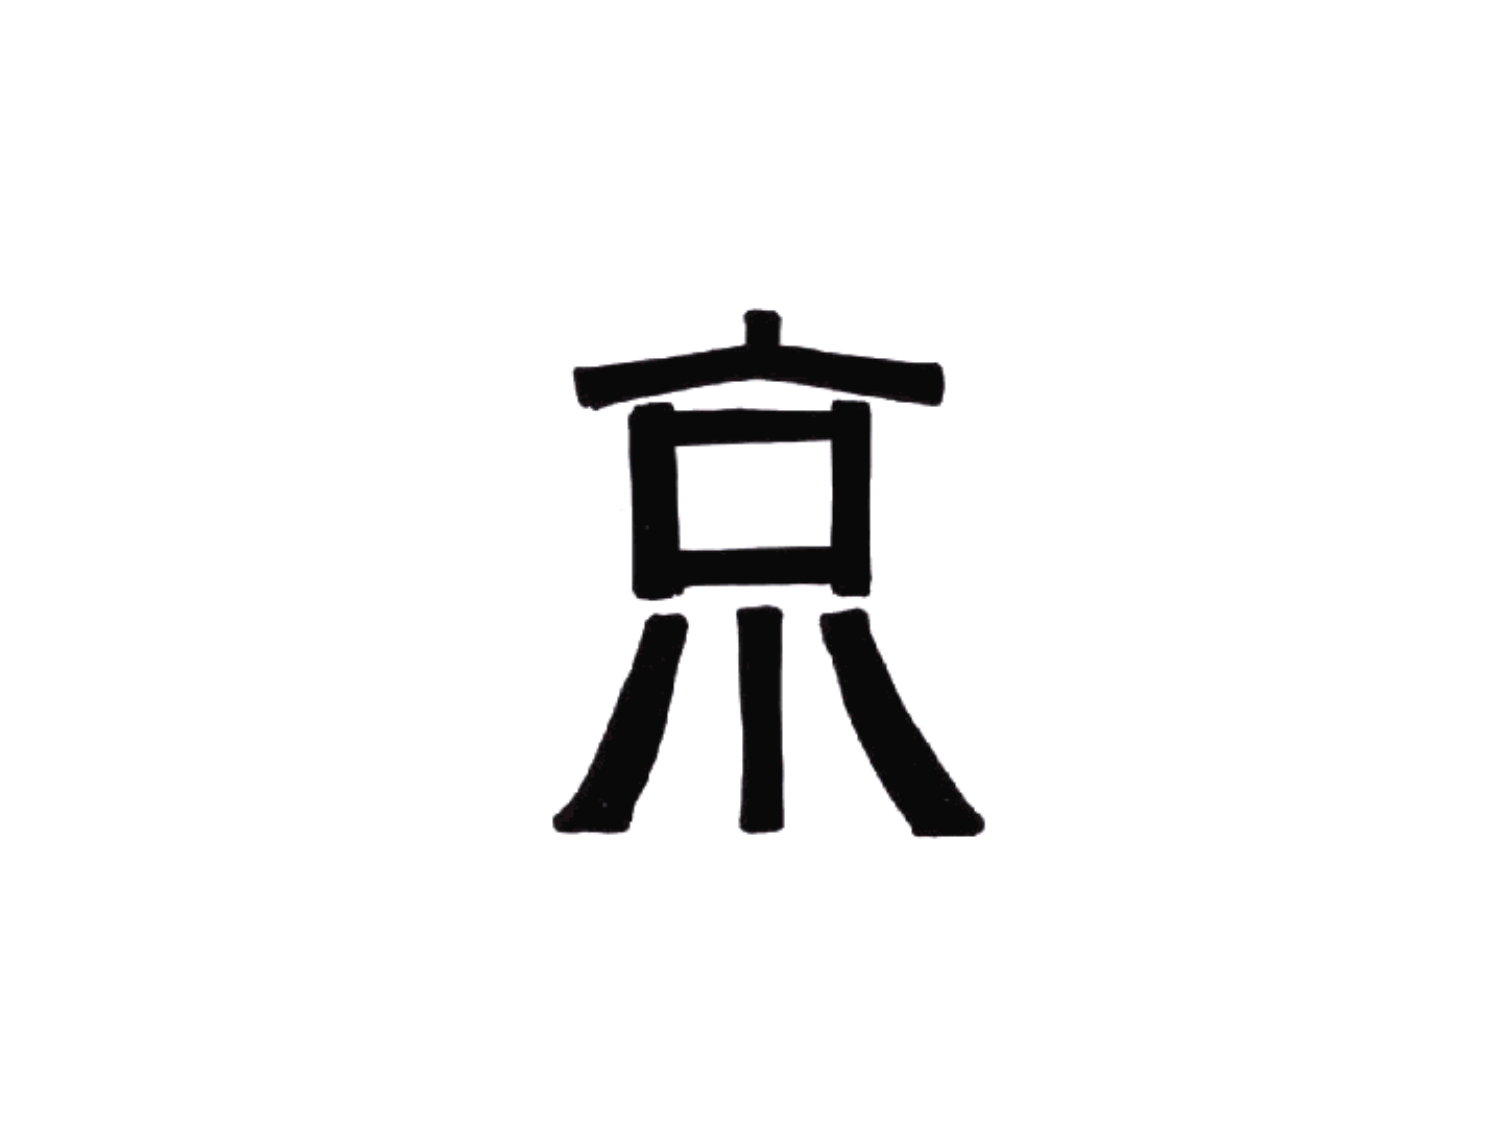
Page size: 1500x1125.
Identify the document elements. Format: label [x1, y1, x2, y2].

text_box [474, 263, 1026, 862]
